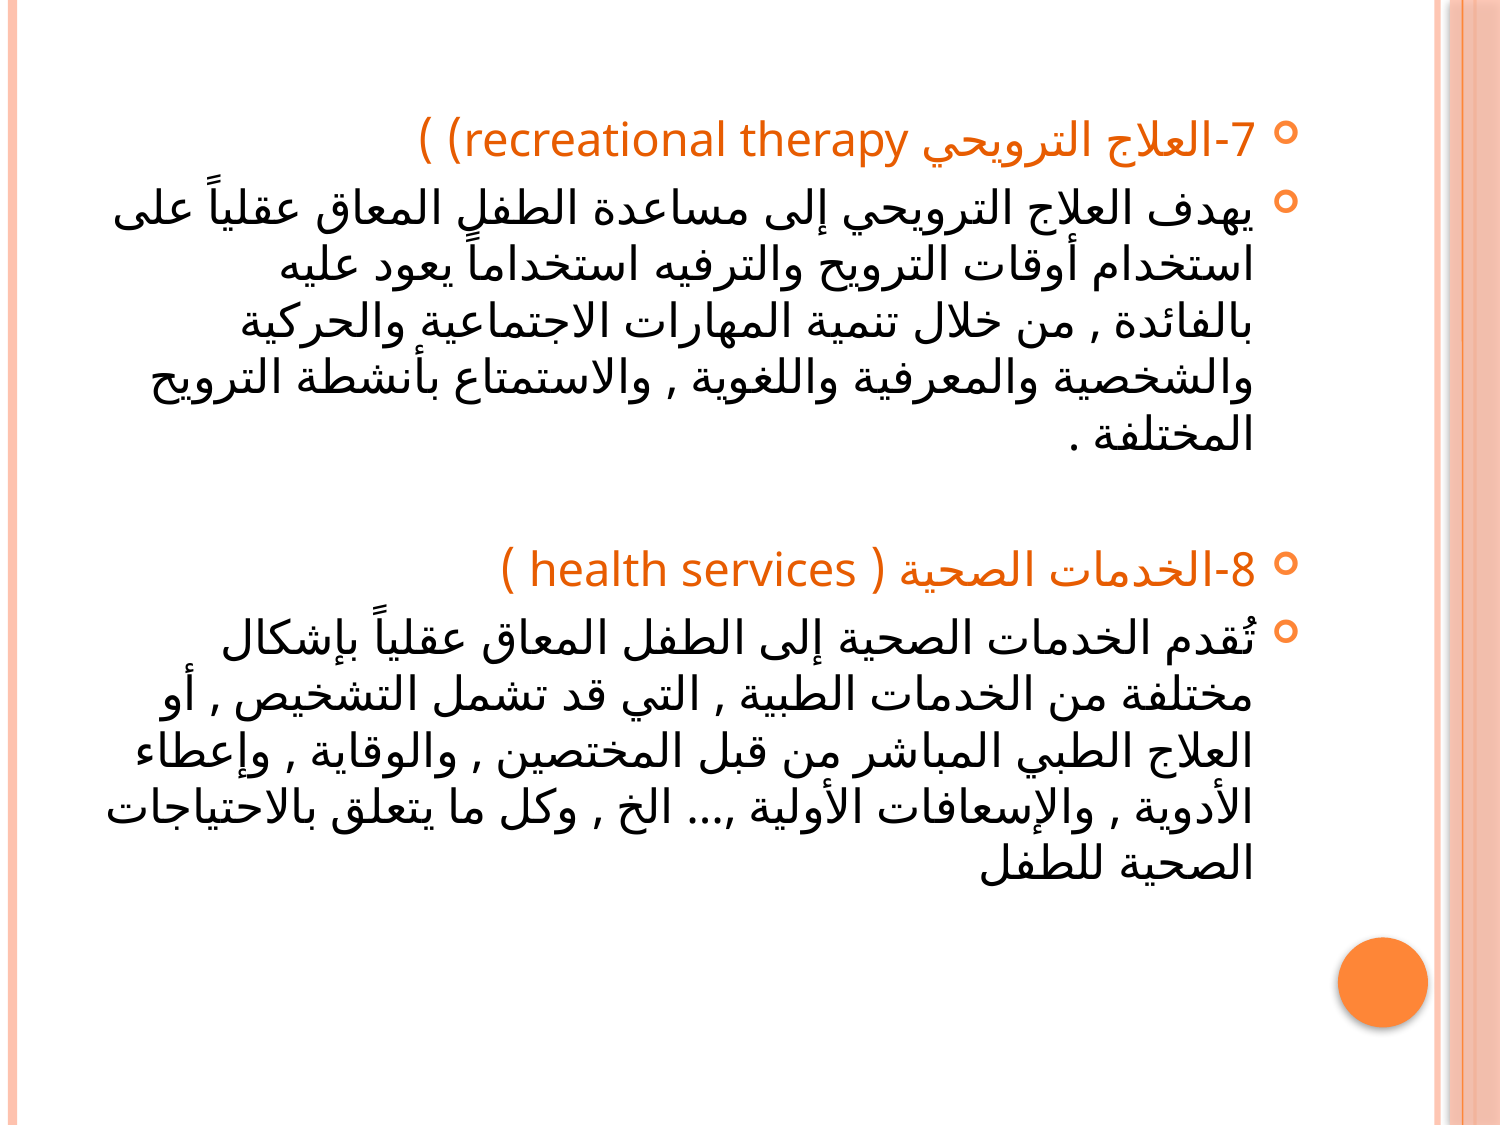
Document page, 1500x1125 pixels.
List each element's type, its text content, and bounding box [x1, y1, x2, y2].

list 7-العلاج الترويحي recreational therapy) ) يهدف العلاج الترويحي إلى مساعدة الطفل المعاق عقلياً على استخدام أوقات الترويح والترفيه استخداماً يعود عليه بالفائدة , من خلال تنمية المهارات الاجتماعية والحركية والشخصية والمعرفية واللغوية , والاستمتاع بأنشطة الترويح المختلفة . 8-الخدمات الصحية ( health services ) تُقدم الخدمات الصحية إلى الطفل المعاق عقلياً بإشكال مختلفة من الخدمات الطبية , التي قد تشمل التشخيص , أو العلاج الطبي المباشر من قبل المختصين , والوقاية , وإعطاء الأدوية , والإسعافات الأولية ,... الخ , وكل ما يتعلق بالاحتياجات الصحية للطفل [88, 101, 1314, 902]
